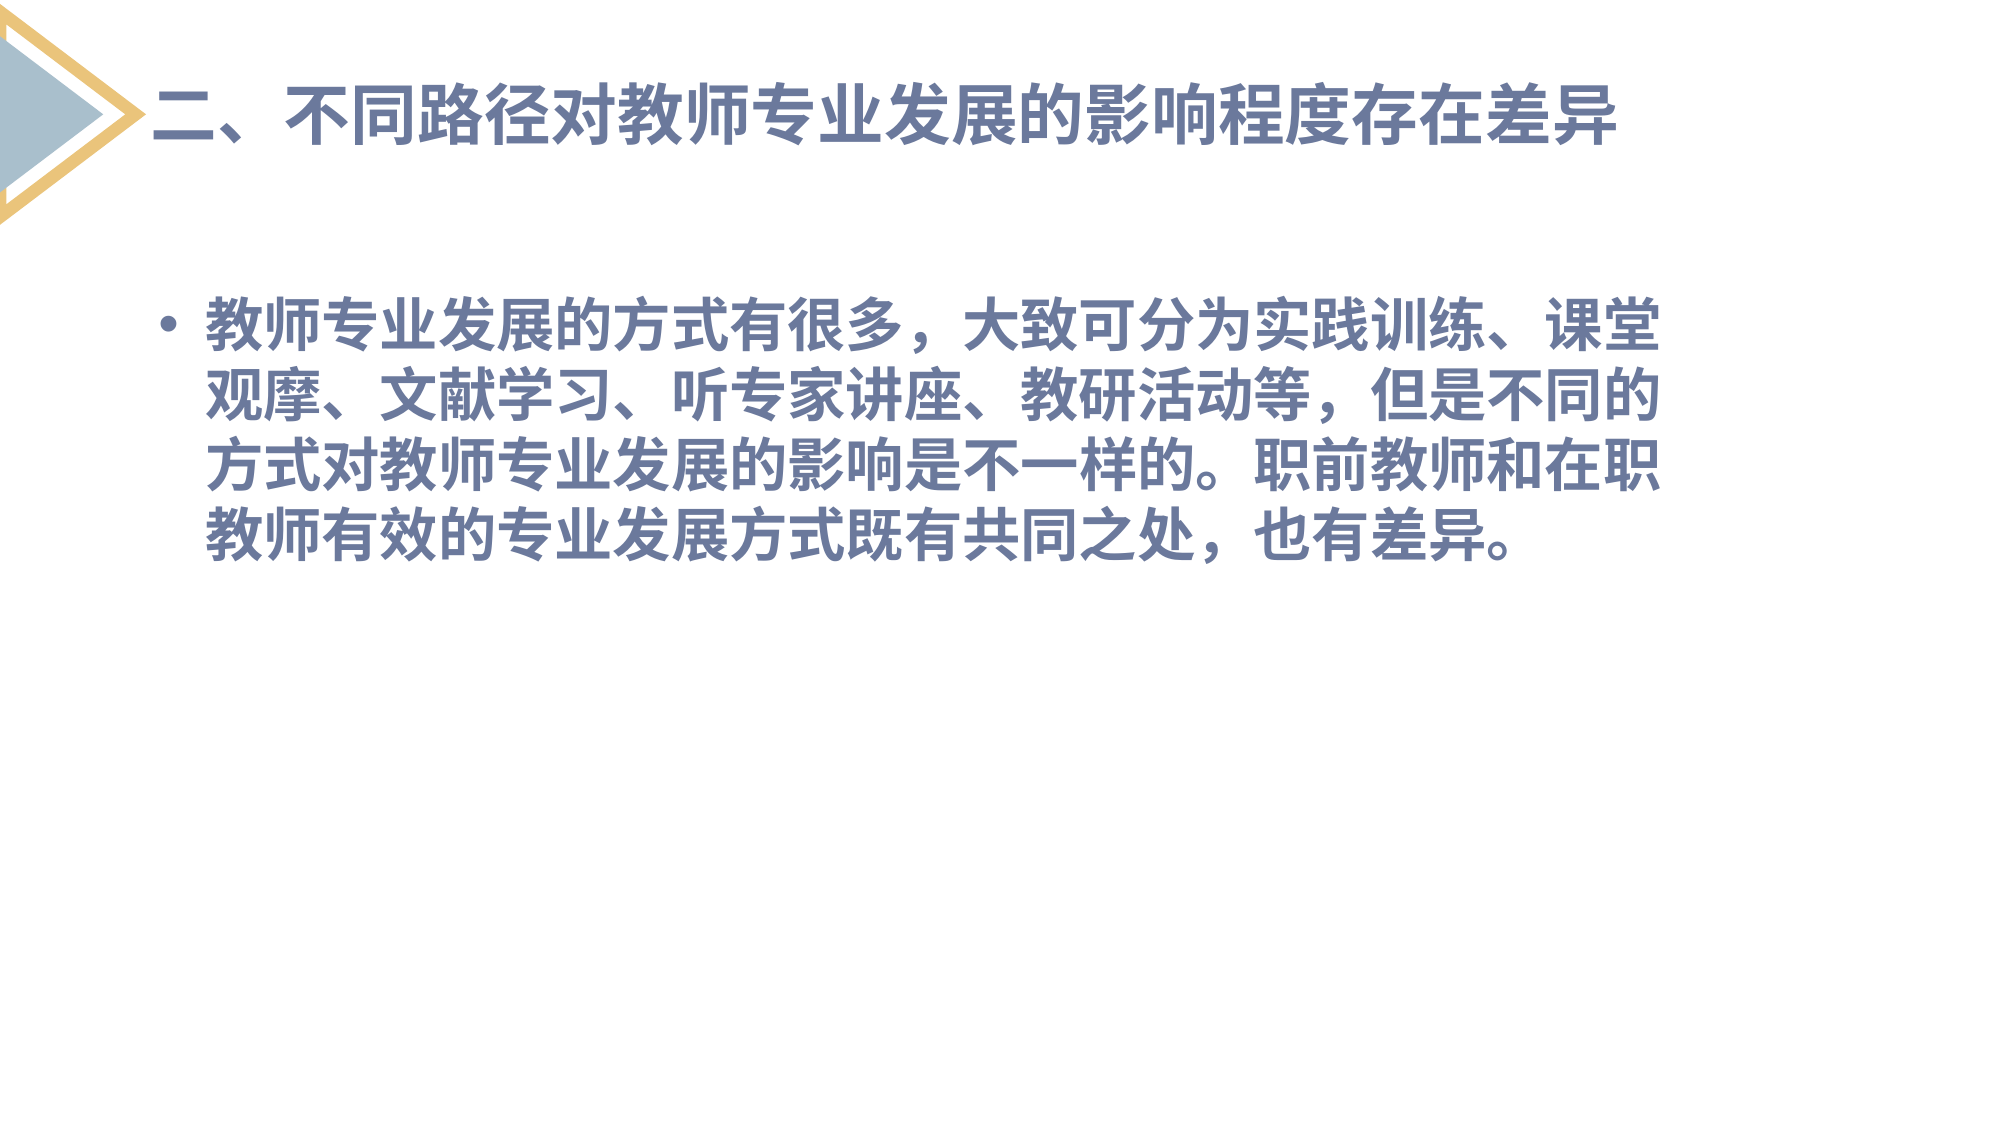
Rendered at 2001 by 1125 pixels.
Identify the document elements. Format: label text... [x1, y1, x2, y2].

text_box [0, 10, 135, 219]
text_box [0, 34, 105, 194]
text_box 二、不同路径对教师专业发展的影响程度存在差异 [135, 65, 1820, 161]
text_box 教师专业发展的方式有很多，大致可分为实践训练、课堂观摩、文献学习、听专家讲座、教研活动等，但是不同的方式对教师专业发展的影响是不一样的。职前教师和在职教师有效的专业发展方式既有共同之处，也有差异。 [143, 280, 1699, 1033]
